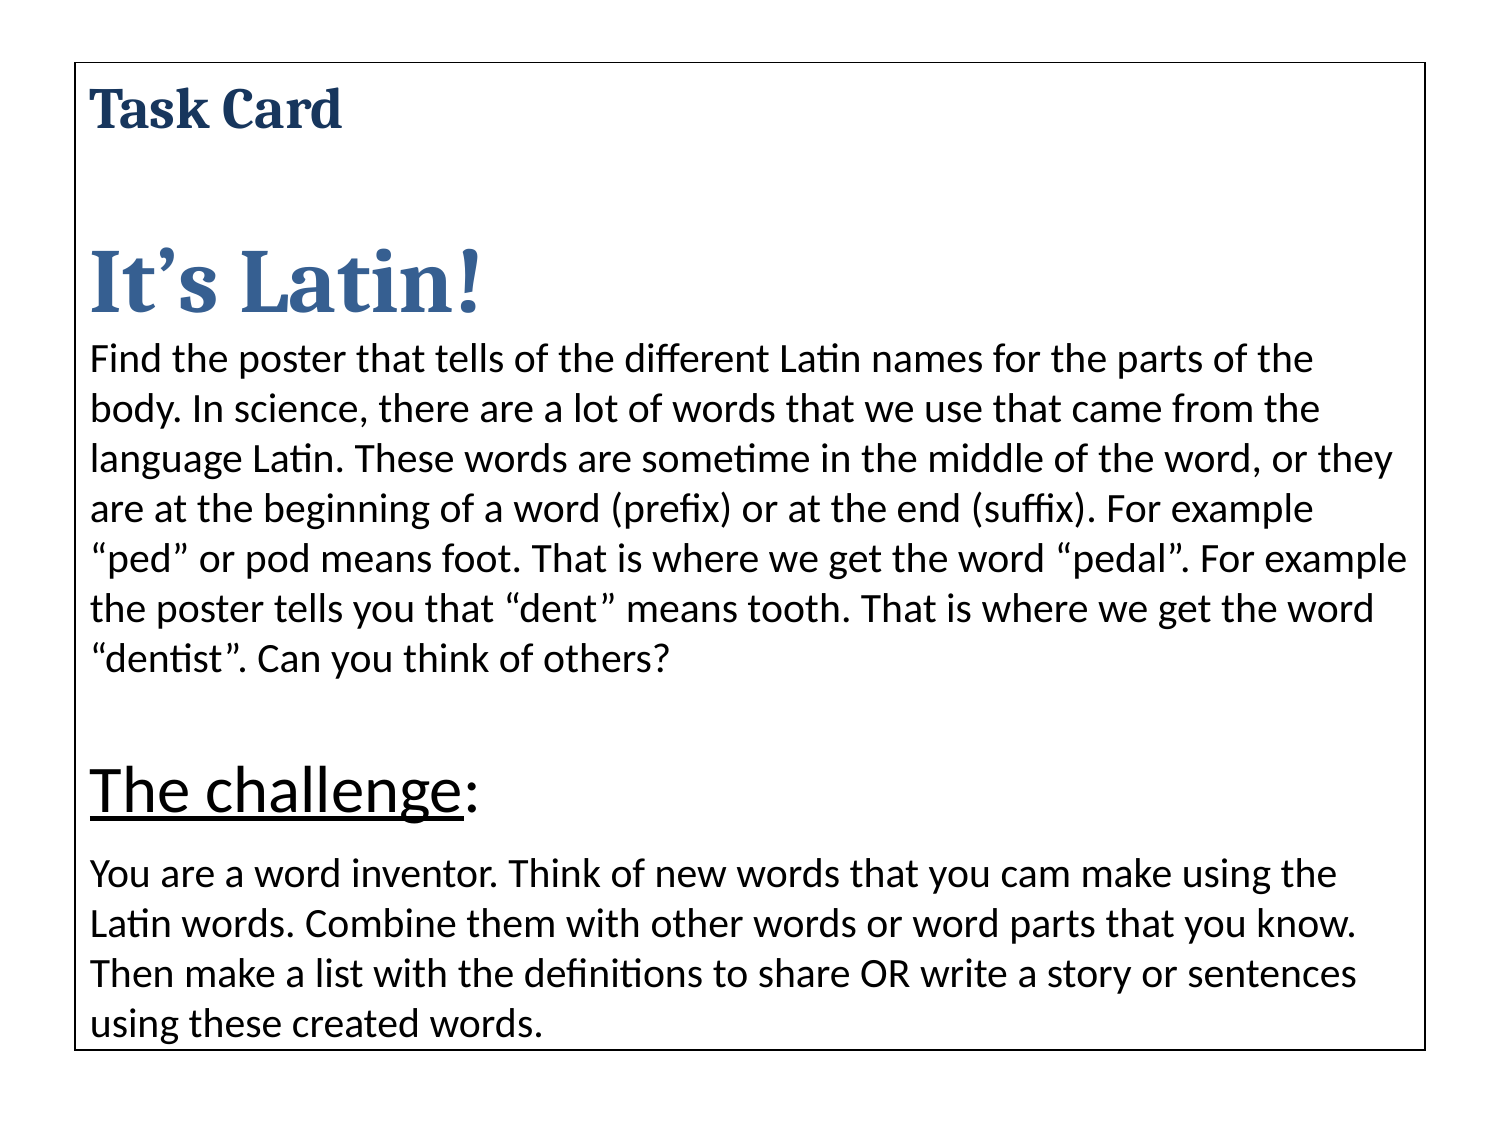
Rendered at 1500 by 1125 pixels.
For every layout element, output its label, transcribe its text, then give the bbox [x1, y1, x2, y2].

text_box Task Card It’s Latin! Find the poster that tells of the different Latin names for the parts of the body. In science, there are a lot of words that we use that came from the language Latin. These words are sometime in the middle of the word, or they are at the beginning of a word (prefix) or at the end (suffix). For example “ped” or pod means foot. That is where we get the word “pedal”. For example the poster tells you that “dent” means tooth. That is where we get the word “dentist”. Can you think of others? The challenge: You are a word inventor. Think of new words that you cam make using the Latin words. Combine them with other words or word parts that you know. Then make a list with the definitions to share OR write a story or sentences using these created words. [74, 62, 1425, 1050]
